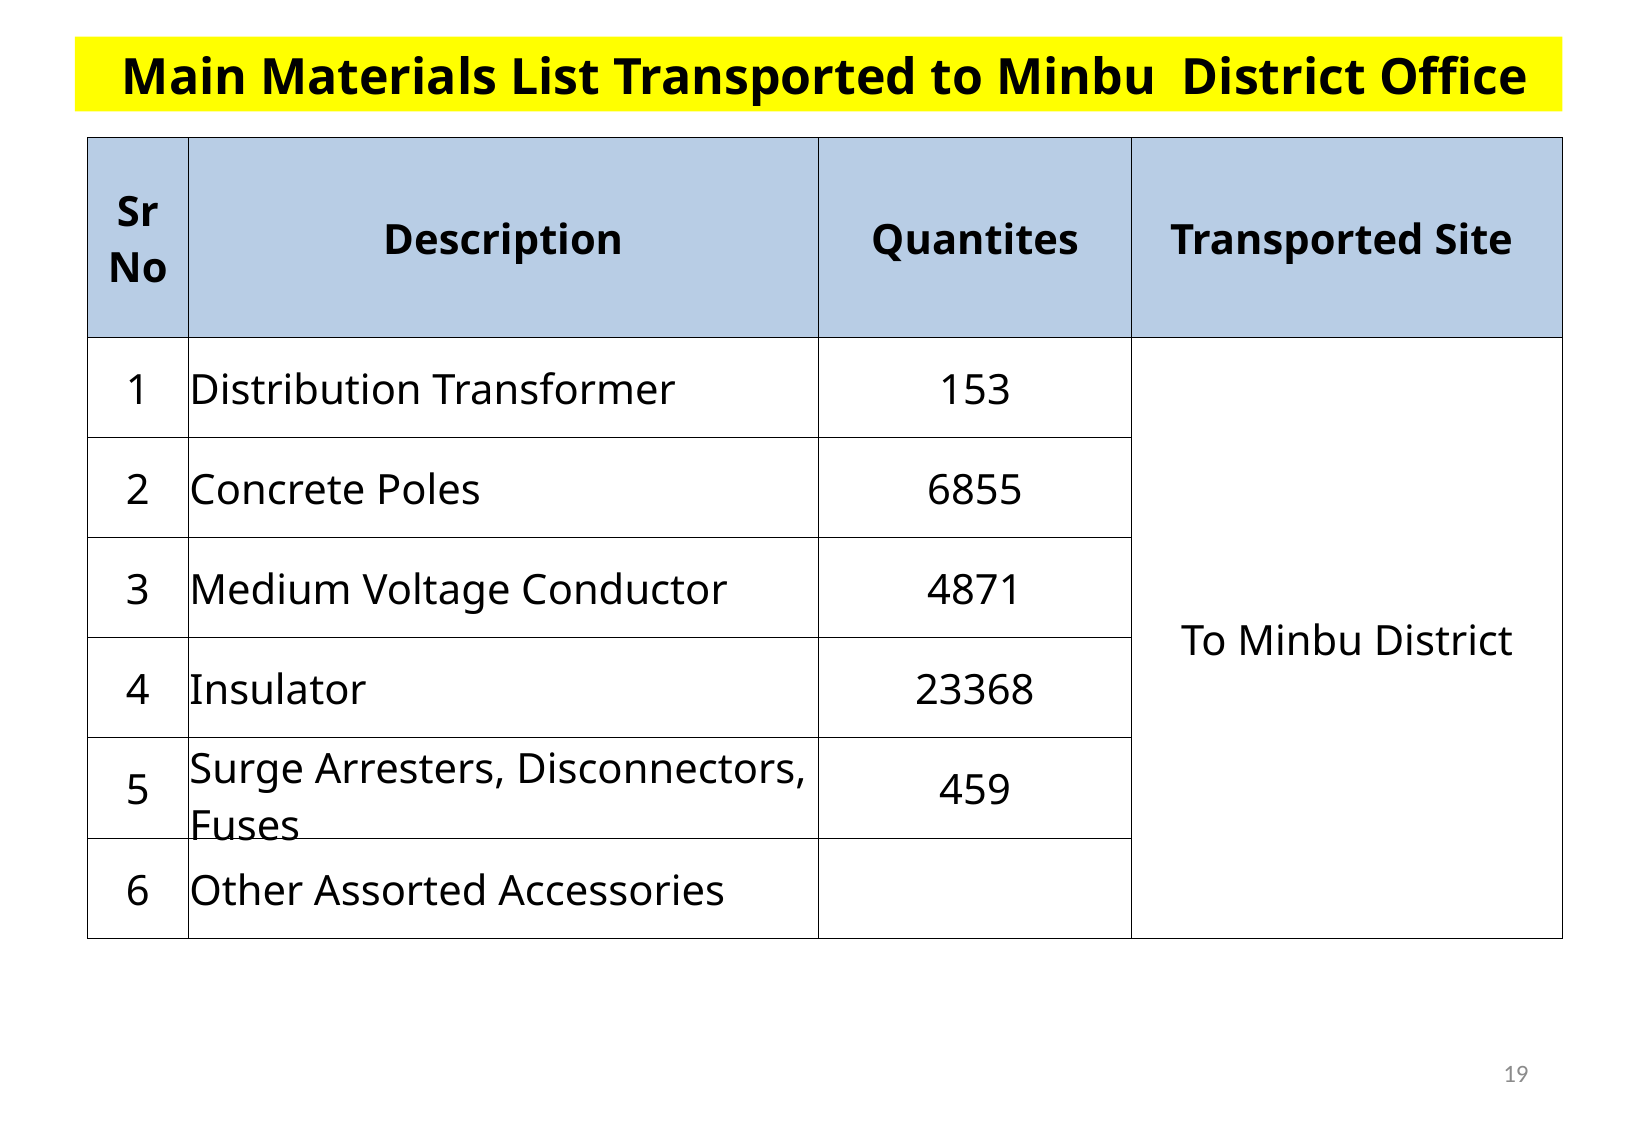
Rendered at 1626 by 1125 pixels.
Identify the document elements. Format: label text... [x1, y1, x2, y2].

table_cell 3 [88, 538, 188, 637]
table_cell 23368 [819, 638, 1131, 737]
table_cell 153 [819, 338, 1131, 437]
table_cell Distribution Transformer [189, 338, 818, 437]
table_header Quantites [819, 138, 1131, 337]
table_cell To Minbu District [1132, 338, 1562, 938]
slide_number 19 [1164, 1042, 1544, 1103]
text_box Main Materials List Transported to Minbu District Office [74, 36, 1563, 112]
table_cell 6 [88, 839, 188, 938]
table_cell [819, 839, 1131, 938]
table_header Transported Site [1132, 138, 1562, 337]
table_cell 459 [819, 738, 1131, 838]
table_cell 1 [88, 338, 188, 437]
table_cell Other Assorted Accessories [189, 839, 818, 938]
table_header Description [189, 138, 818, 337]
table_cell 2 [88, 438, 188, 537]
table_cell Surge Arresters, Disconnectors, Fuses [189, 738, 818, 838]
table_header Sr No [88, 138, 188, 337]
table_cell 6855 [819, 438, 1131, 537]
table_cell 5 [88, 738, 188, 838]
table_cell Concrete Poles [189, 438, 818, 537]
table_cell Insulator [189, 638, 818, 737]
table_cell 4871 [819, 538, 1131, 637]
table_cell 4 [88, 638, 188, 737]
table_cell Medium Voltage Conductor [189, 538, 818, 637]
